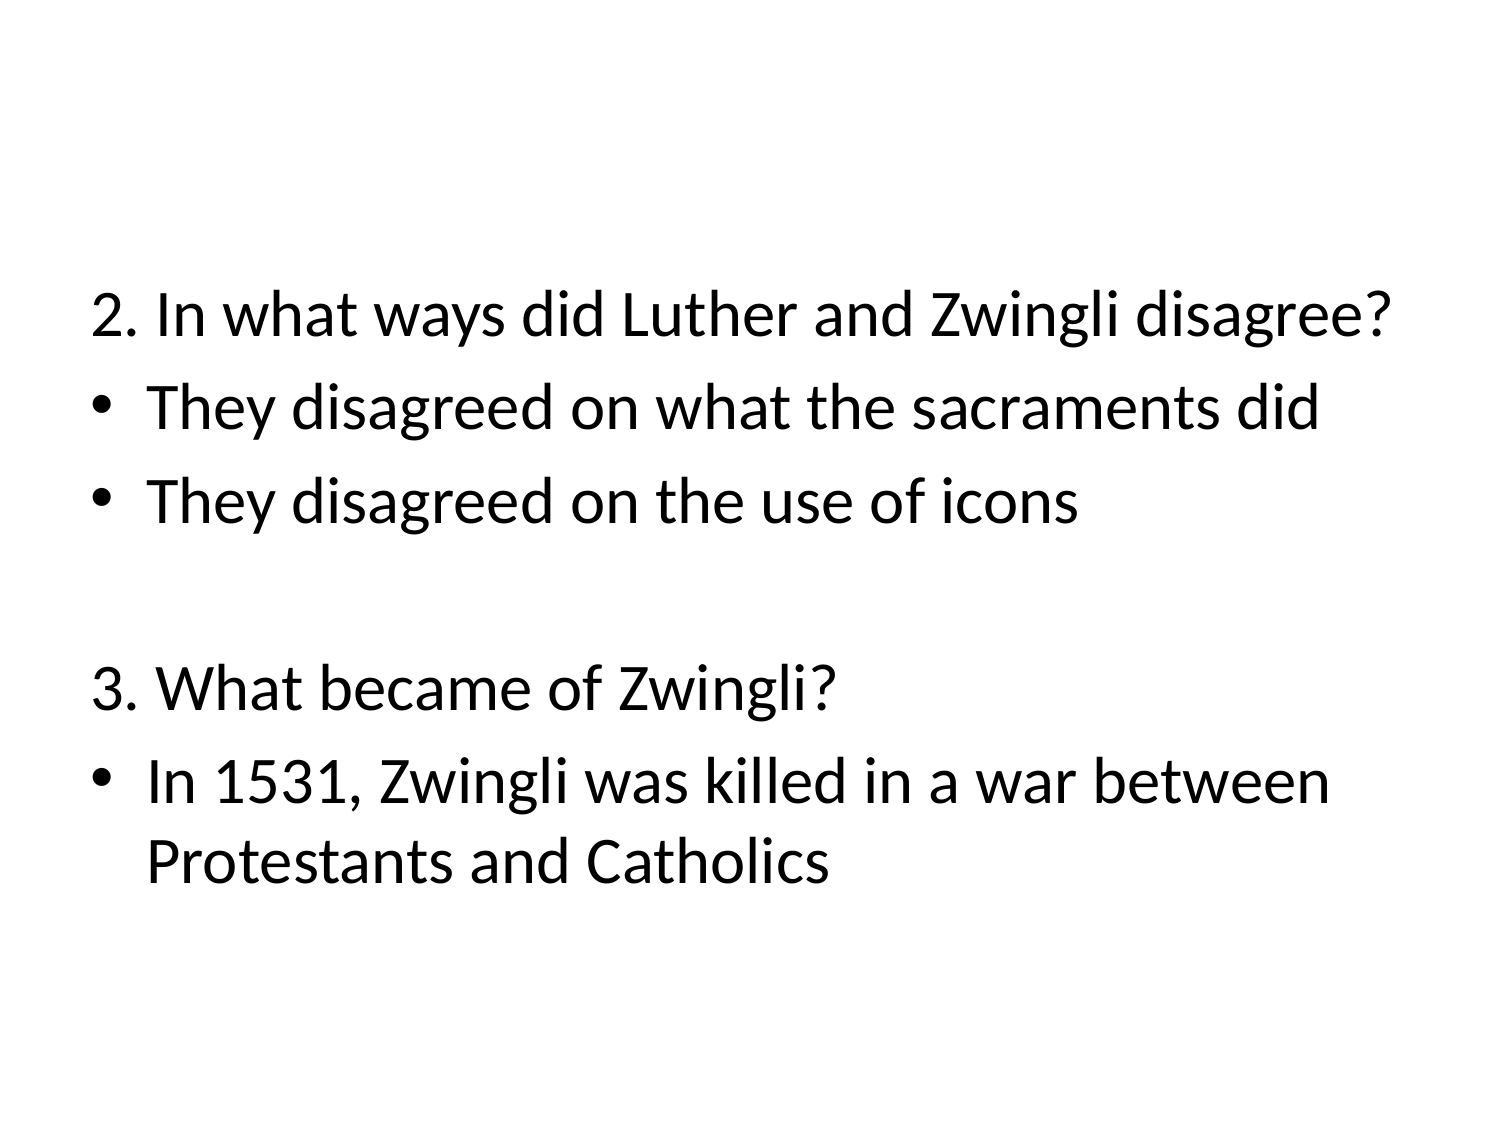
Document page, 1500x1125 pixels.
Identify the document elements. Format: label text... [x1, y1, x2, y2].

list 2. In what ways did Luther and Zwingli disagree? They disagreed on what the sacraments did They disagreed on the use of icons 3. What became of Zwingli? In 1531, Zwingli was killed in a war between Protestants and Catholics [75, 262, 1425, 1005]
